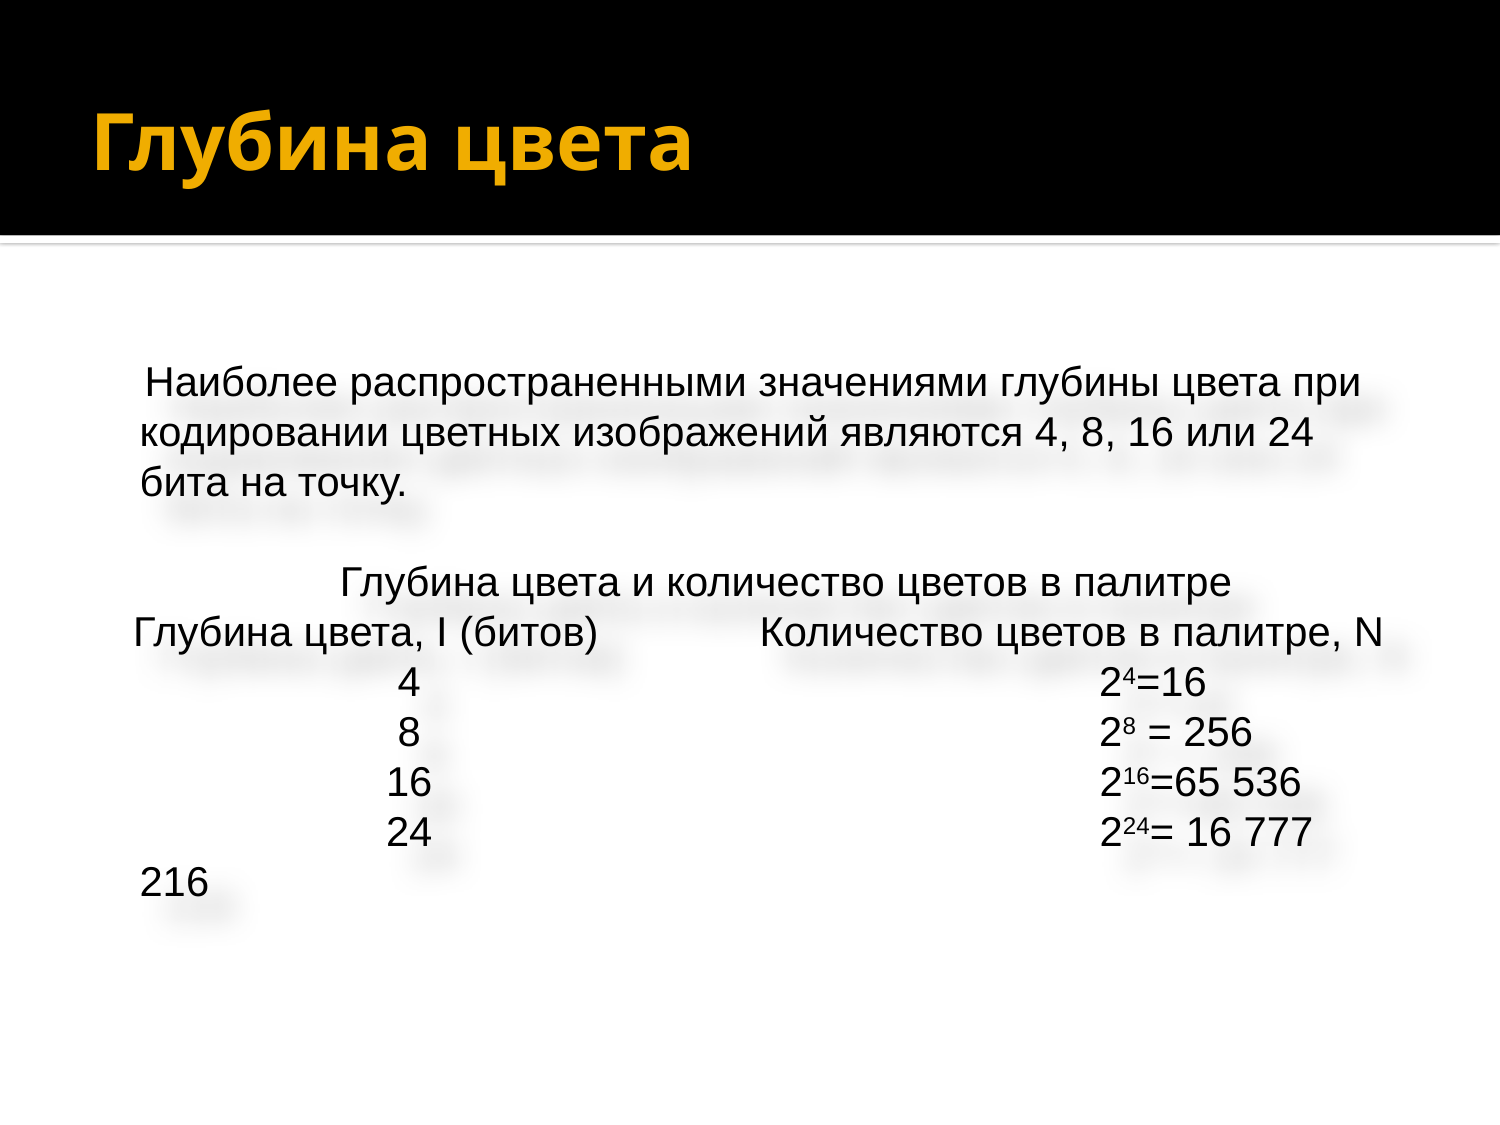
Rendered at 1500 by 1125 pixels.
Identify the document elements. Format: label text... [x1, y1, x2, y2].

list Наиболее распространенными значениями глубины цвета при кодировании цветных изображений являются 4, 8, 16 или 24 бита на точку. Глубина цвета и количество цветов в палитре Глубина цвета, I (битов) Количество цветов в палитре, N 4 24=16 8 28 = 256 16 216=65 536 24 224= 16 777 216 [58, 339, 1407, 1032]
title Глубина цвета [75, 45, 1425, 233]
